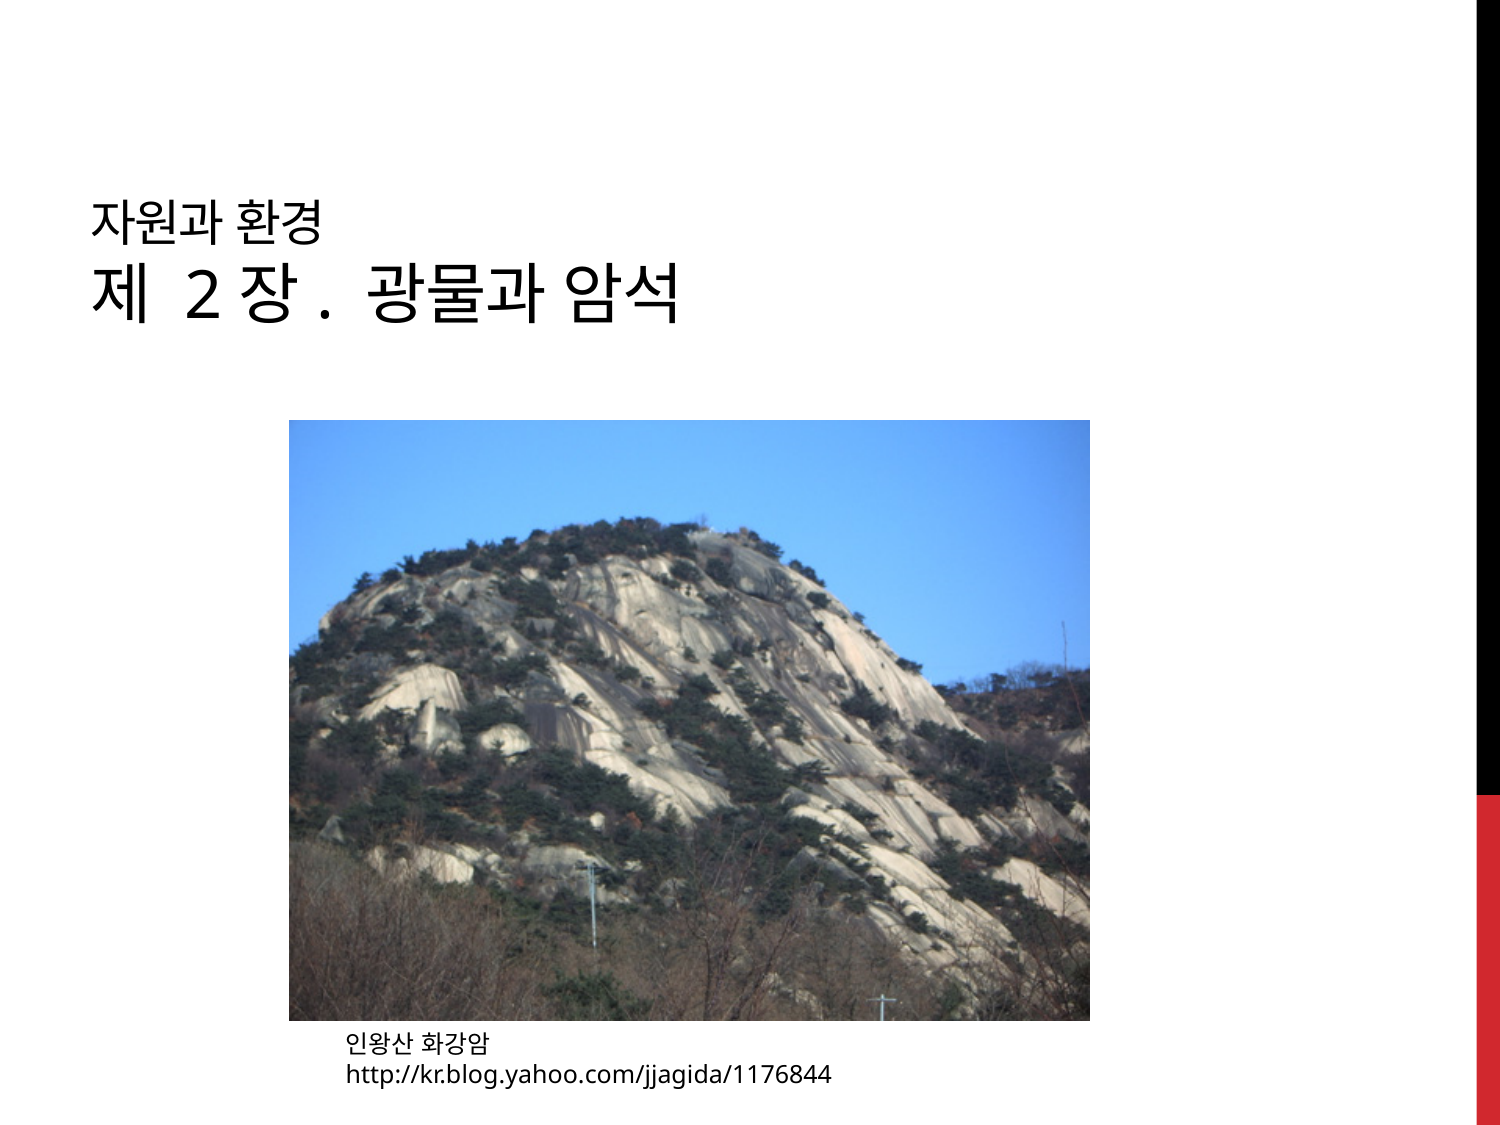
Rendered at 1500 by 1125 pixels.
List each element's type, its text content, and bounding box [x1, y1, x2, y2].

text_box 인왕산 화강암 http://kr.blog.yahoo.com/jjagida/1176844 [330, 1026, 848, 1096]
title 자원과 환경 제 2장. 광물과 암석 [75, 66, 1350, 457]
picture [288, 420, 1090, 1022]
